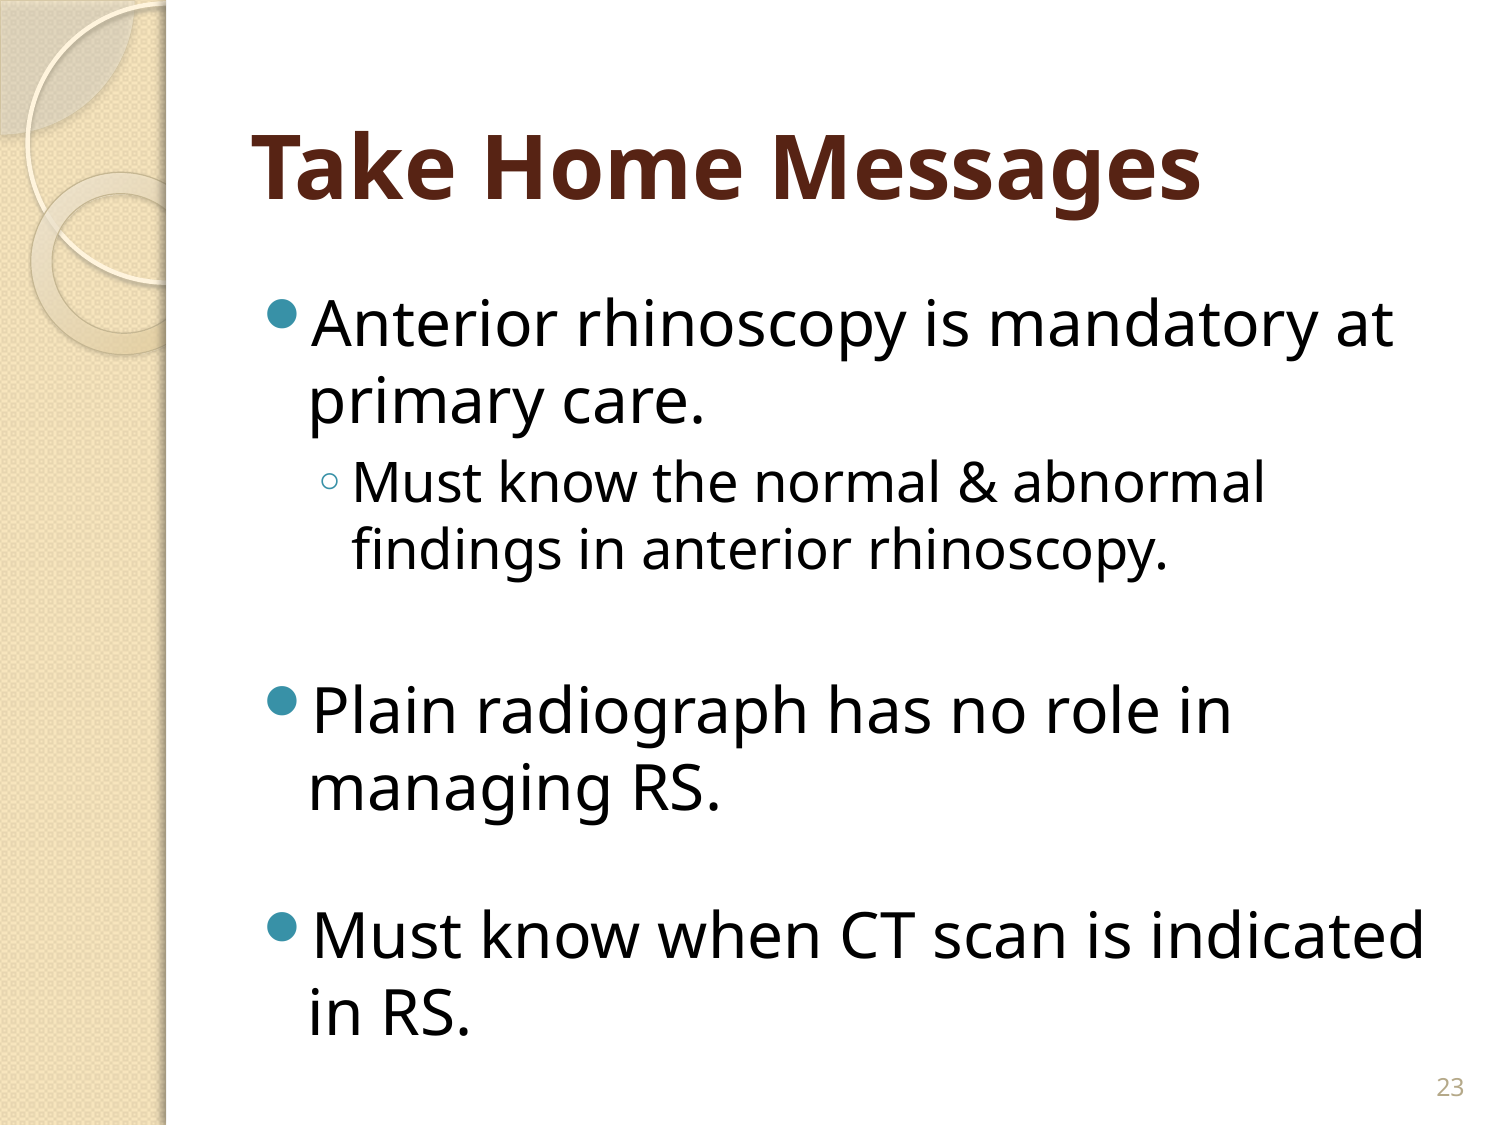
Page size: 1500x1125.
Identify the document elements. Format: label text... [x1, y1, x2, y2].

title Take Home Messages [235, 70, 1466, 258]
list Anterior rhinoscopy is mandatory at primary care. Must know the normal & abnormal findings in anterior rhinoscopy. Plain radiograph has no role in managing RS. Must know when CT scan is indicated in RS. [235, 275, 1450, 1063]
slide_number 23 [1413, 1034, 1488, 1113]
